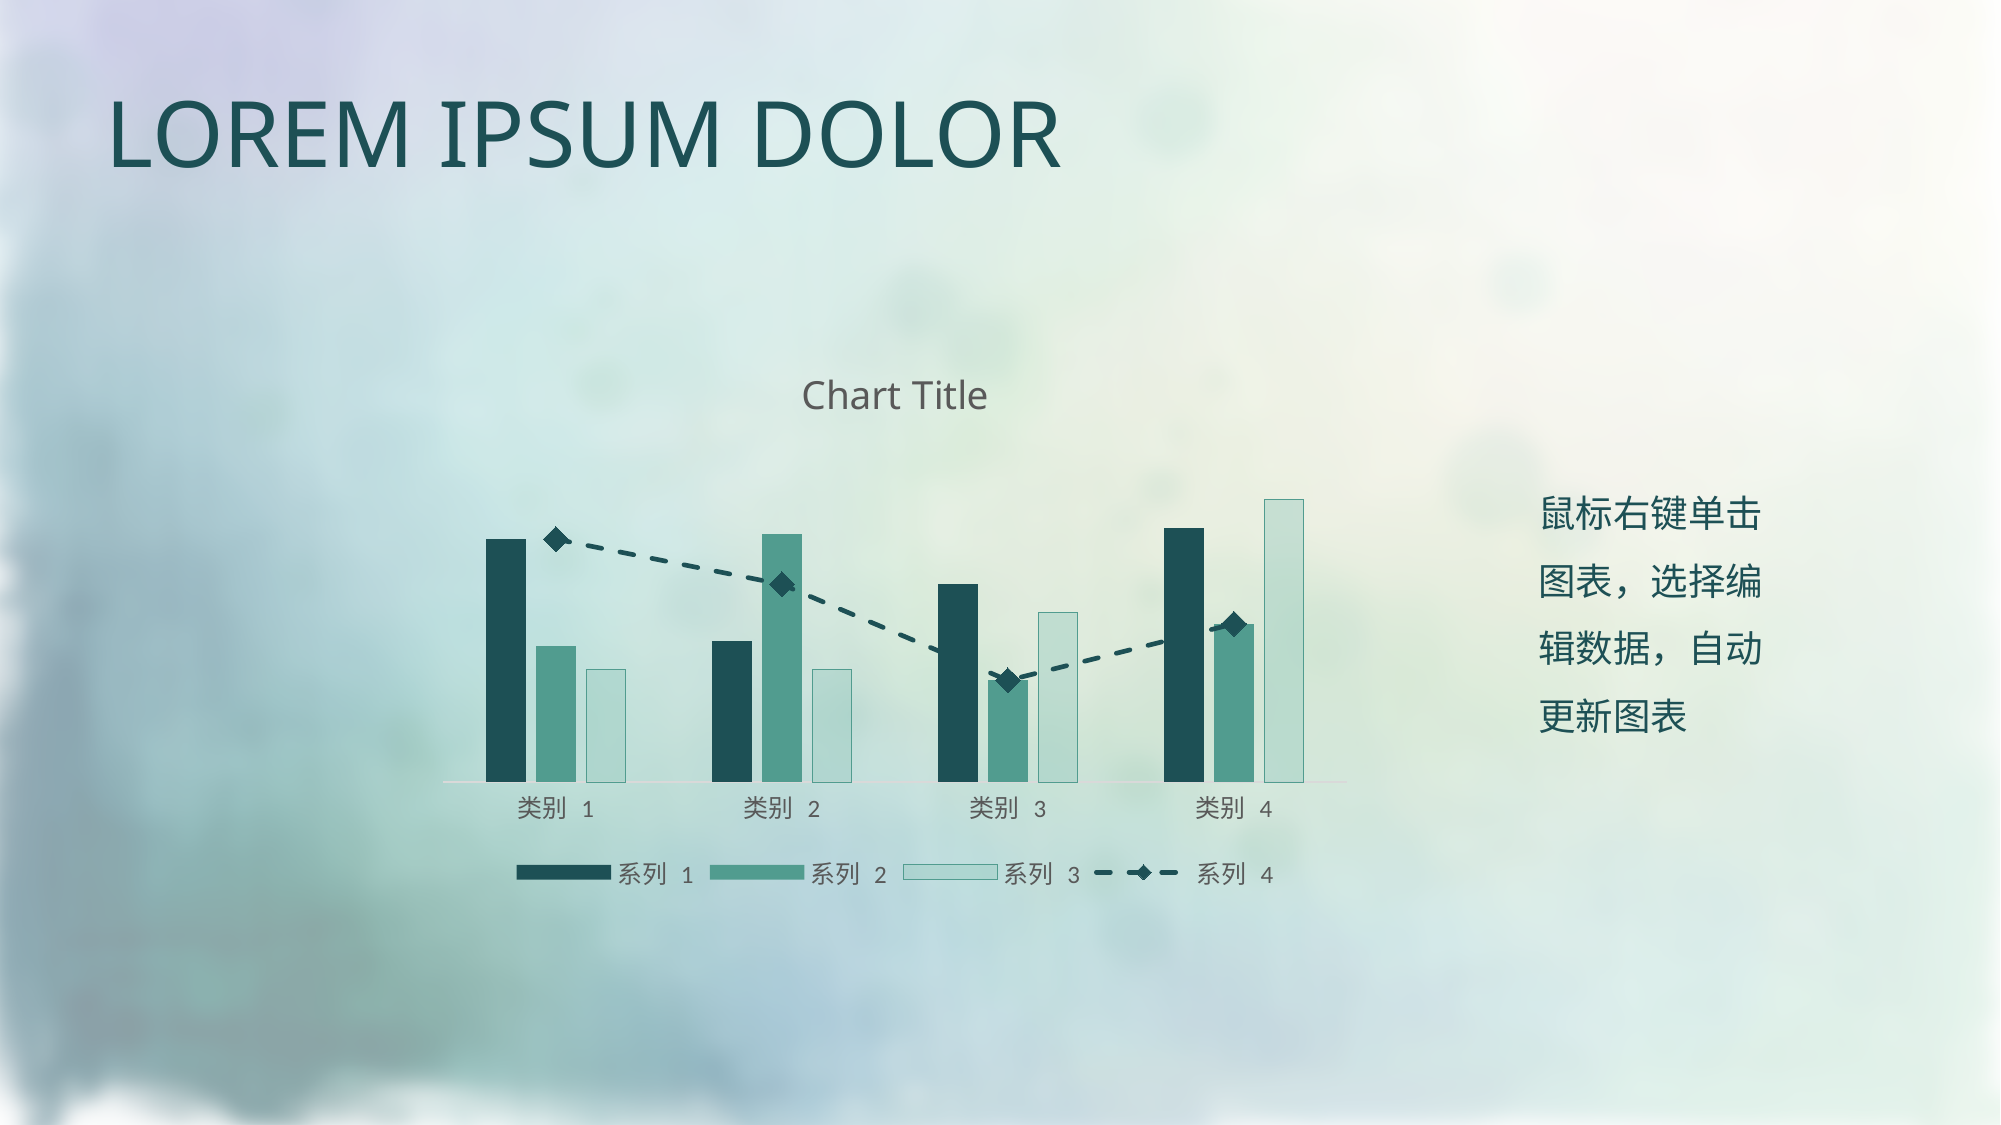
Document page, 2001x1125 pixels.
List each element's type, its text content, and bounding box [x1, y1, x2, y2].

chart [424, 336, 1366, 898]
text_box LOREM IPSUM DOLOR [90, 29, 1816, 247]
text_box 鼠标右键单击图表，选择编辑数据，自动更新图表 [1523, 460, 1806, 745]
